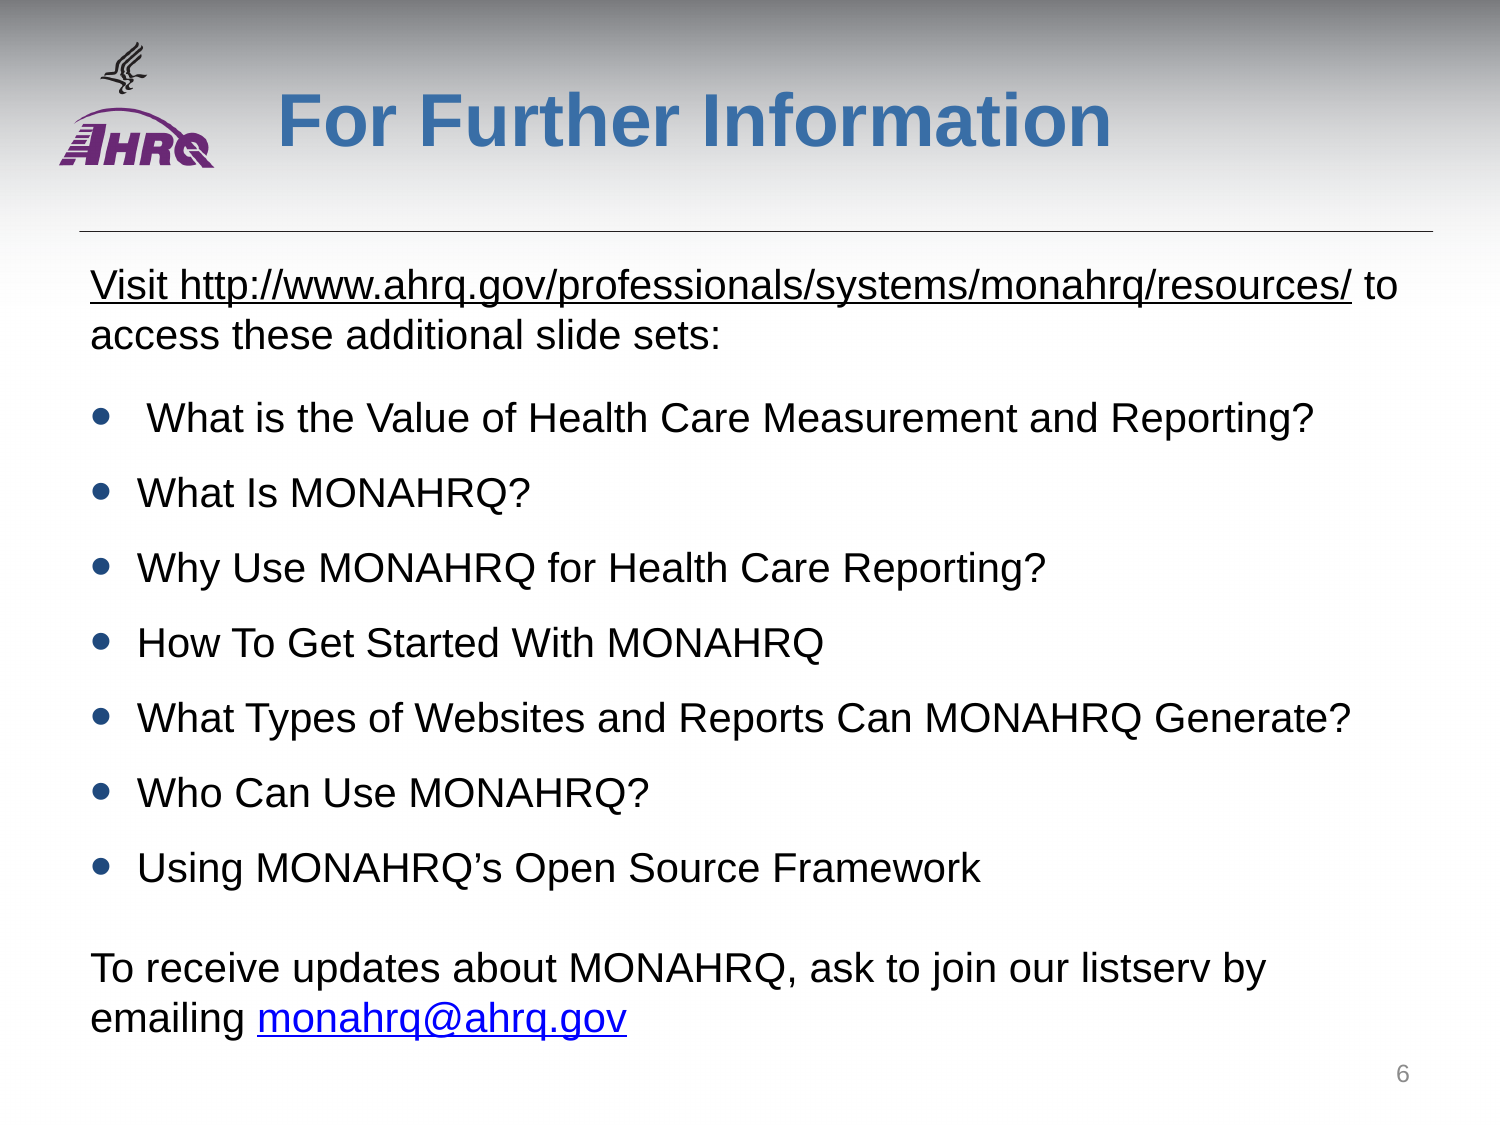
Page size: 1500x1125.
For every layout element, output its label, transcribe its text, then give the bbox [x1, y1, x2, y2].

list Visit http://www.ahrq.gov/professionals/systems/monahrq/resources/ to access these additional slide sets: What is the Value of Health Care Measurement and Reporting? What Is MONAHRQ? Why Use MONAHRQ for Health Care Reporting? How To Get Started With MONAHRQ What Types of Websites and Reports Can MONAHRQ Generate? Who Can Use MONAHRQ? Using MONAHRQ’s Open Source Framework To receive updates about MONAHRQ, ask to join our listserv by emailing monahrq@ahrq.gov [75, 249, 1425, 1005]
slide_number 6 [1074, 1042, 1425, 1103]
title For Further Information [262, 45, 1425, 188]
picture [0, 0, 1500, 1125]
